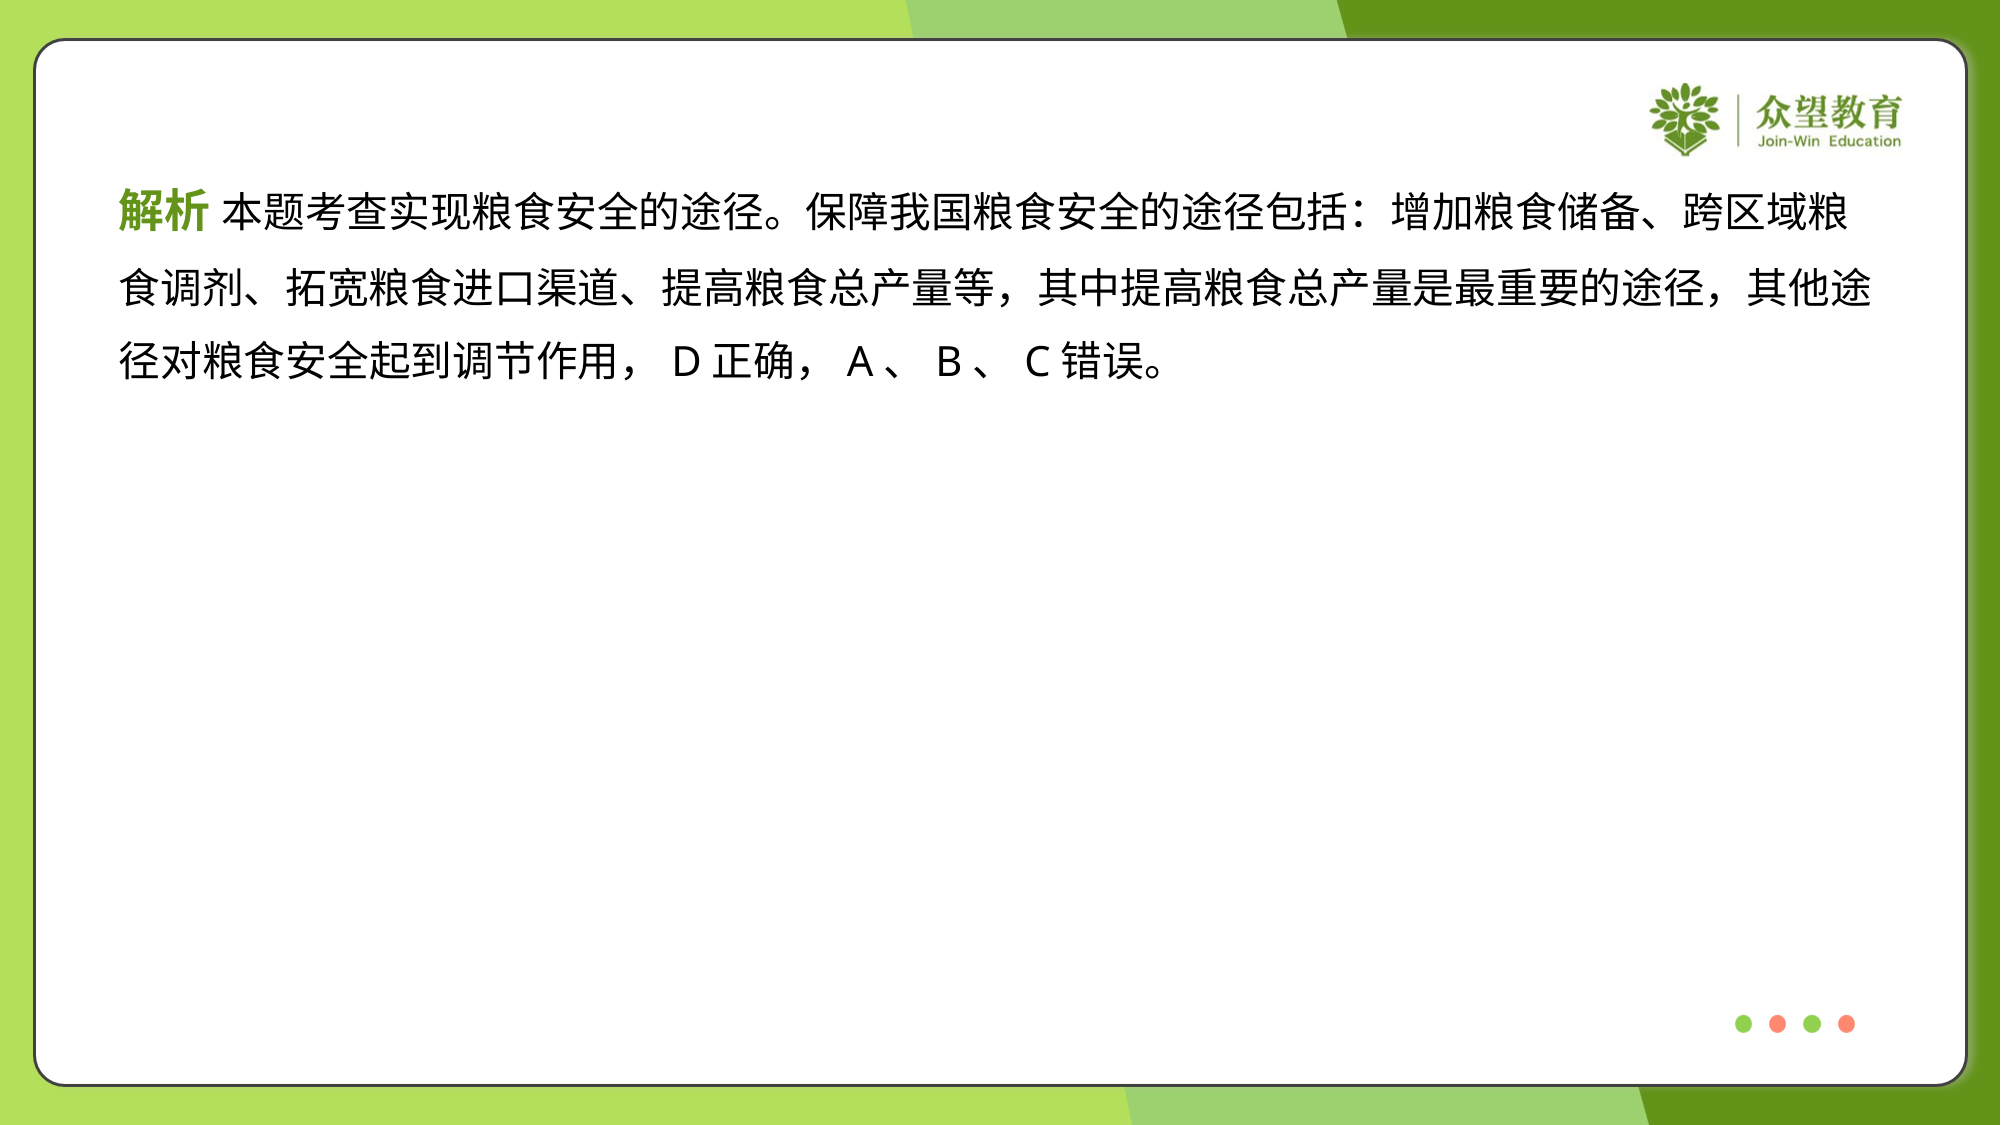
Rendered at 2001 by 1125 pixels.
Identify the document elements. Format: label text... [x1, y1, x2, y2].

picture [0, 0, 2000, 1125]
text_box 解析 本题考查实现粮食安全的途径。保障我国粮食安全的途径包括：增加粮食储备、跨区域粮 食调剂、拓宽粮食进口渠道、提高粮食总产量等，其中提高粮食总产量是最重要的途径，其他途 径对粮食安全起到调节作用，D正确，A、B、C错误。 [118, 159, 1883, 377]
